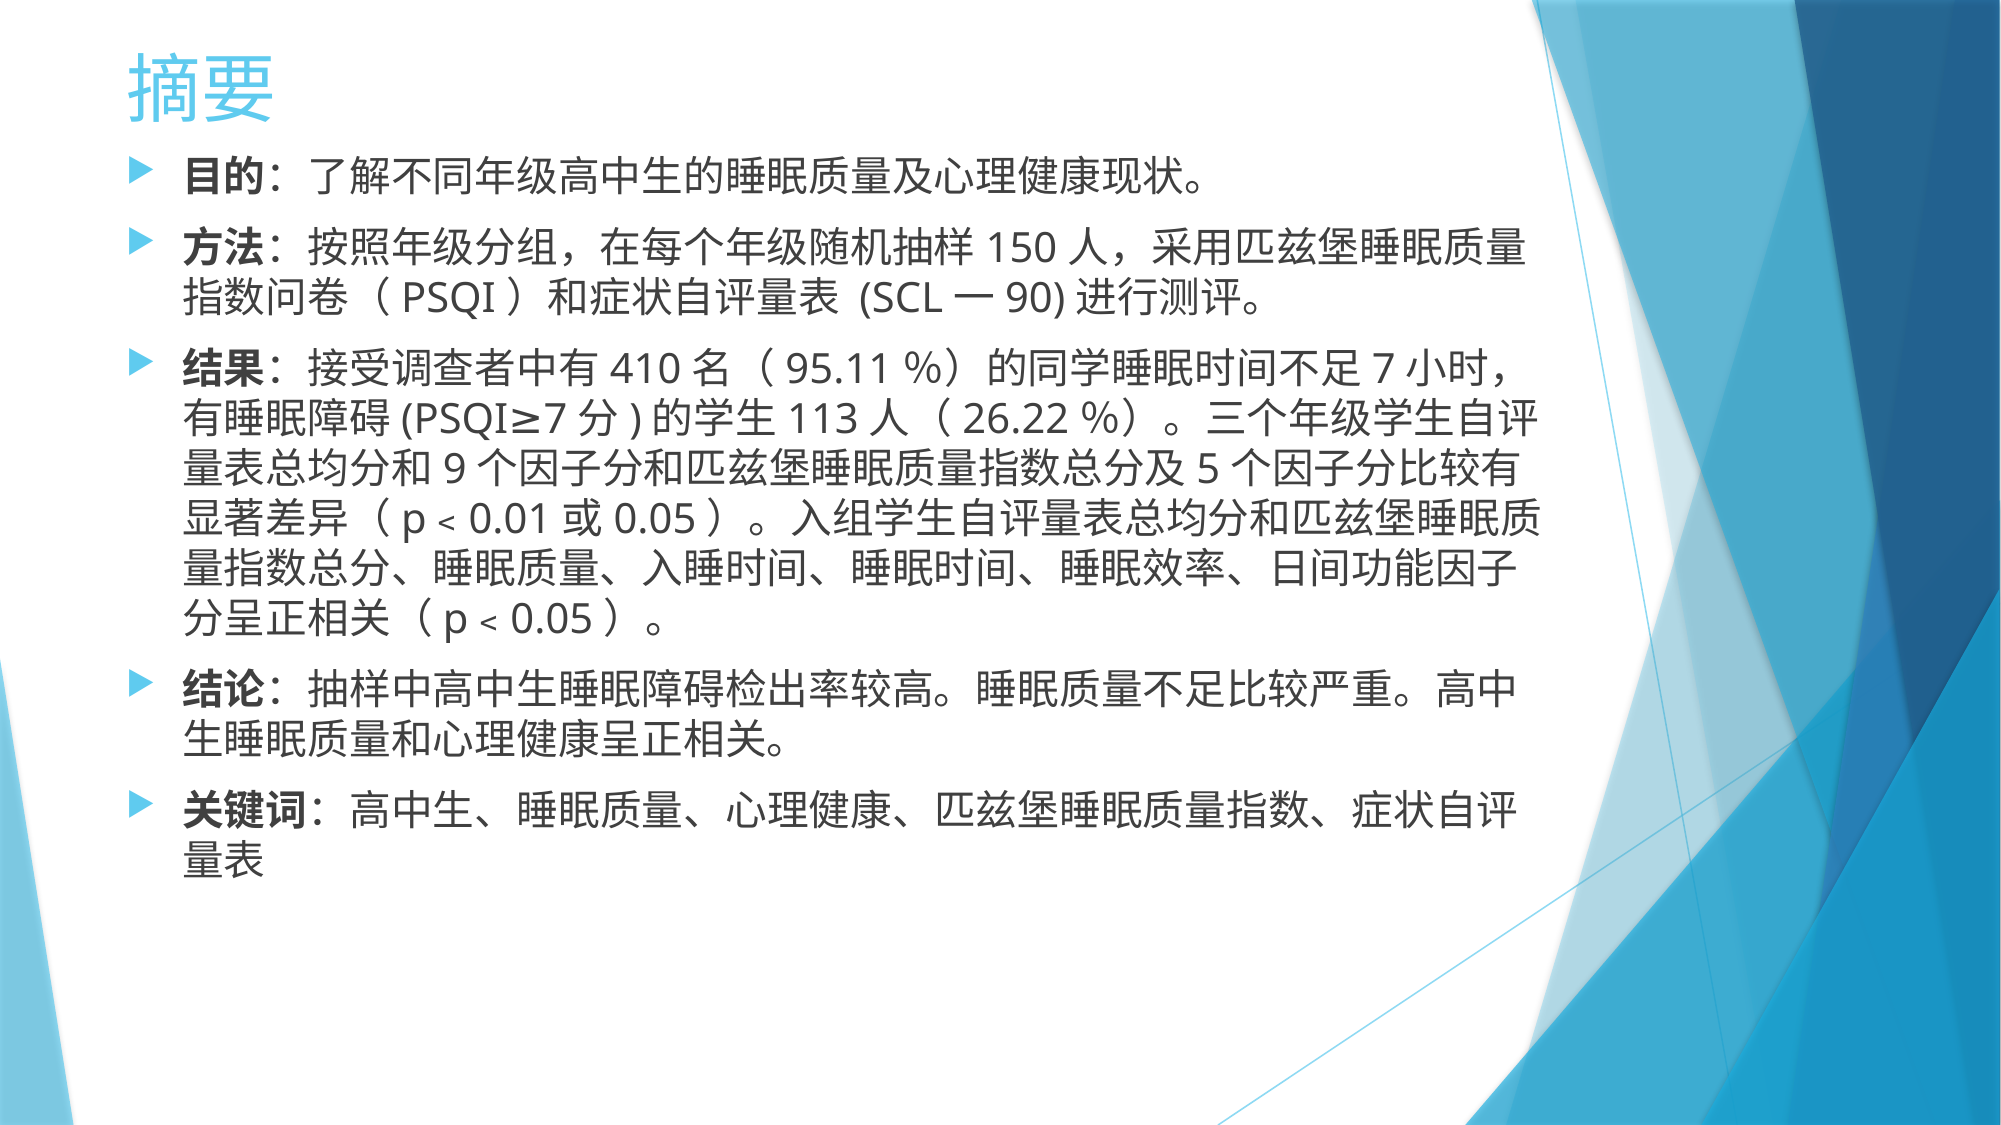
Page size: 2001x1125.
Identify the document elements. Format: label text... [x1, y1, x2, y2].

title 摘要 [111, 33, 1522, 142]
list 目的：了解不同年级高中生的睡眠质量及心理健康现状。 方法：按照年级分组，在每个年级随机抽样150人，采用匹兹堡睡眠质量指数问卷（PSQI）和症状自评量表 (SCL一90)进行测评。 结果：接受调查者中有410名（95.11％）的同学睡眠时间不足7小时，有睡眠障碍(PSQI≥7分)的学生113人（26.22％）。三个年级学生自评量表总均分和9个因子分和匹兹堡睡眠质量指数总分及5个因子分比较有显著差异（p﹤0.01或0.05）。入组学生自评量表总均分和匹兹堡睡眠质量指数总分、睡眠质量、入睡时间、睡眠时间、睡眠效率、日间功能因子分呈正相关（p﹤0.05）。 结论：抽样中高中生睡眠障碍检出率较高。睡眠质量不足比较严重。高中生睡眠质量和心理健康呈正相关。 关键词：高中生、睡眠质量、心理健康、匹兹堡睡眠质量指数、症状自评量表 [111, 142, 1568, 992]
